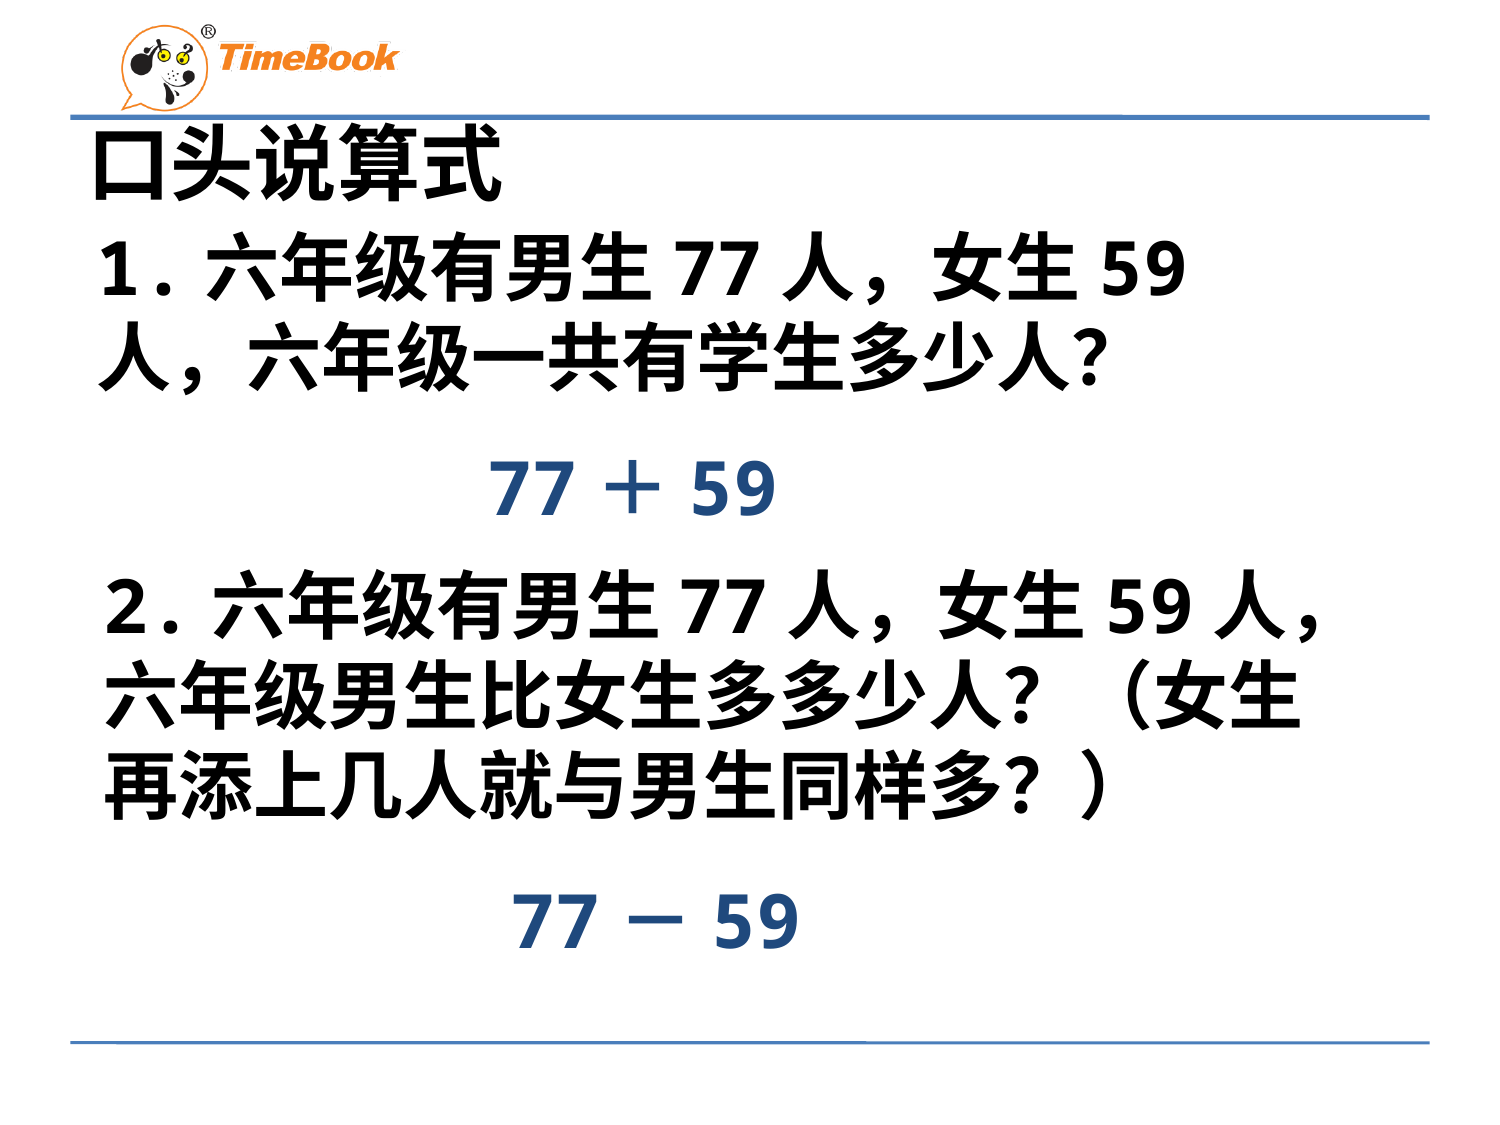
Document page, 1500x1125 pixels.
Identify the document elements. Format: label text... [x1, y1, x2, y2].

text_box 77－59 [495, 866, 816, 972]
text_box 1.六年级有男生77人，女生59人，六年级一共有学生多少人？ [81, 213, 1360, 408]
text_box 口头说算式 [72, 103, 519, 219]
picture [118, 22, 408, 103]
text_box 77＋59 [473, 432, 794, 538]
text_box 2.六年级有男生77人，女生59人，六年级男生比女生多多少人？（女生再添上几人就与男生同样多？） [88, 550, 1383, 836]
